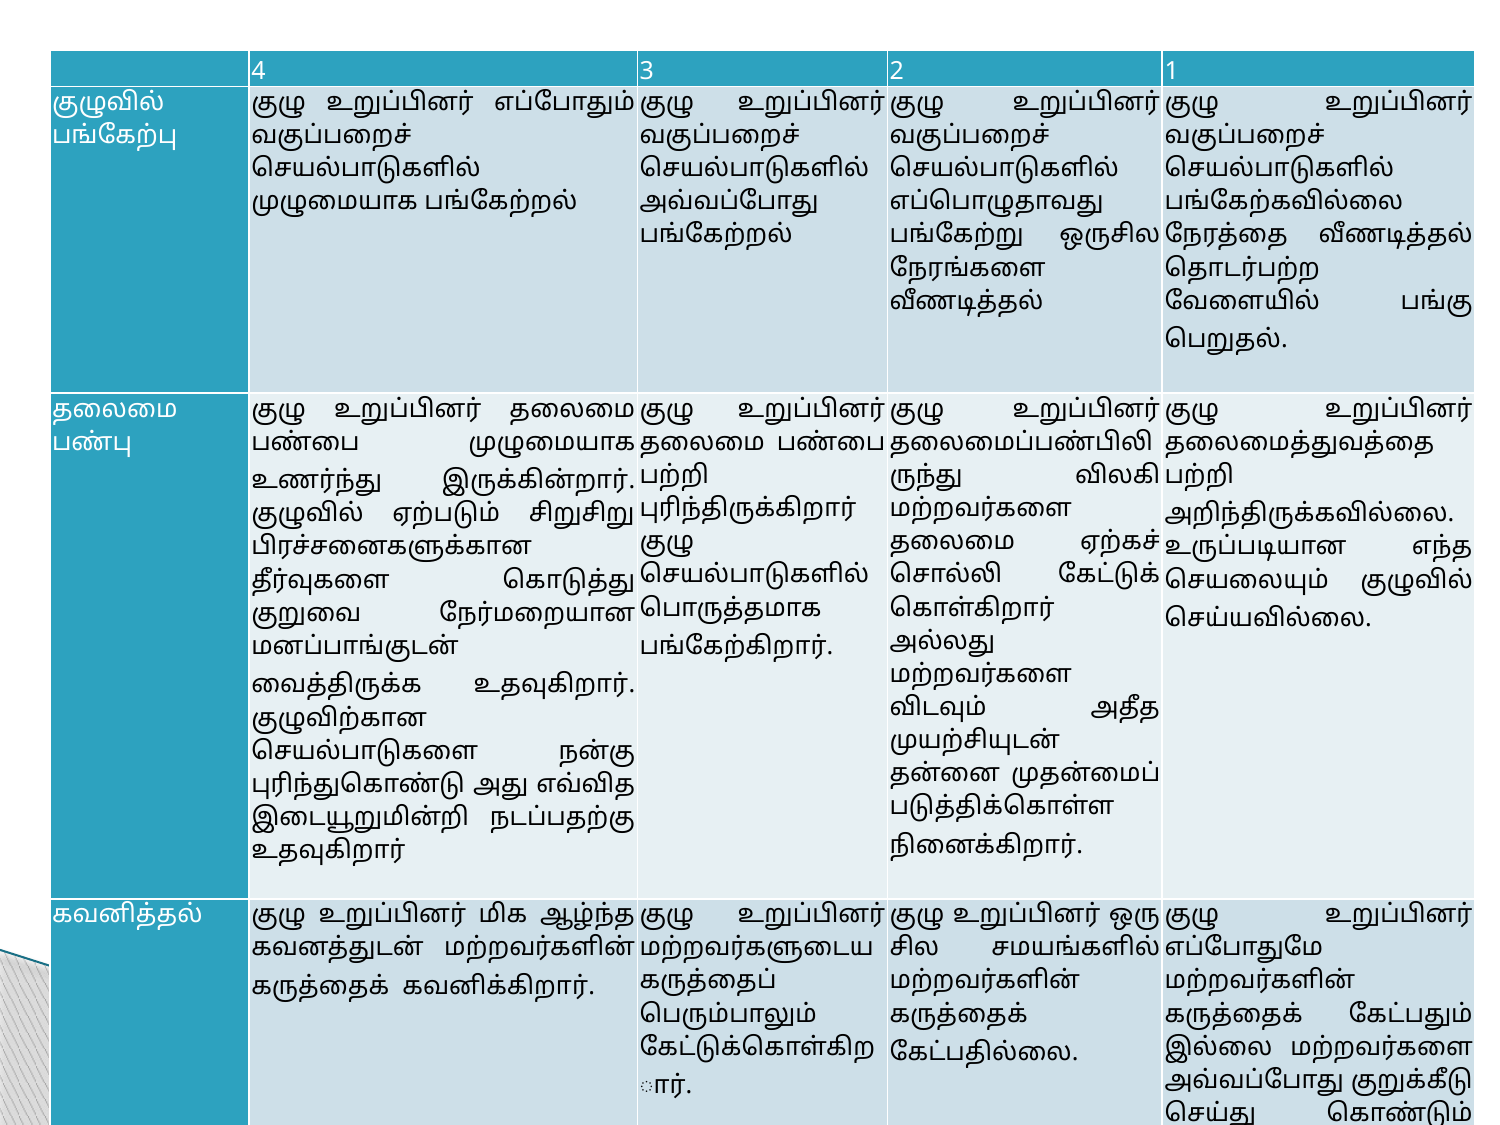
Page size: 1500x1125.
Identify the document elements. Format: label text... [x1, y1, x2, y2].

table_cell குழு உறுப்பினர் மிக ஆழ்ந்த கவனத்துடன் மற்றவர்களின் கருத்தைக் கவனிக்கிறார். [250, 900, 637, 1125]
table_header 4 [250, 51, 637, 86]
table_cell குழு உறுப்பினர் வகுப்பறைச் செயல்பாடுகளில் எப்பொழுதாவது பங்கேற்று ஒருசில நேரங்களை வீணடித்தல் [888, 87, 1161, 392]
table_cell குழு உறுப்பினர் தலைமை பண்பை முழுமையாக உணர்ந்து இருக்கின்றார். குழுவில் ஏற்படும் சிறுசிறு பிரச்சனைகளுக்கான தீர்வுகளை கொடுத்து குறுவை நேர்மறையான மனப்பாங்குடன் வைத்திருக்க உதவுகிறார். குழுவிற்கான செயல்பாடுகளை நன்கு புரிந்துகொண்டு அது எவ்வித இடையூறுமின்றி நடப்பதற்கு உதவுகிறார் [250, 394, 637, 898]
table_cell குழு உறுப்பினர் ஒரு சில சமயங்களில் மற்றவர்களின் கருத்தைக் கேட்பதில்லை. [888, 900, 1161, 1125]
table_cell கவனித்தல் [51, 900, 248, 1125]
table_cell குழு உறுப்பினர் வகுப்பறைச் செயல்பாடுகளில் பங்கேற்கவில்லை நேரத்தை வீணடித்தல் தொடர்பற்ற வேளையில் பங்கு பெறுதல். [1163, 87, 1474, 392]
table_cell குழு உறுப்பினர் தலைமை பண்பை பற்றி புரிந்திருக்கிறார் குழு செயல்பாடுகளில் பொருத்தமாக பங்கேற்கிறார். [638, 394, 887, 898]
table_cell குழு உறுப்பினர் தலைமைப்பண்பிலிருந்து விலகி மற்றவர்களை தலைமை ஏற்கச் சொல்லி கேட்டுக் கொள்கிறார் அல்லது மற்றவர்களை விடவும் அதீத முயற்சியுடன் தன்னை முதன்மைப் படுத்திக்கொள்ள நினைக்கிறார். [888, 394, 1161, 898]
table_cell குழுவில் பங்கேற்பு [51, 87, 248, 392]
table_cell குழு உறுப்பினர் எப்போதுமே மற்றவர்களின் கருத்தைக் கேட்பதும் இல்லை மற்றவர்களை அவ்வப்போது குறுக்கீடு செய்து கொண்டும் இருக்கின்றார். [1163, 900, 1474, 1125]
table_header [51, 51, 248, 86]
table_cell தலைமை பண்பு [51, 394, 248, 898]
table_header 3 [638, 51, 887, 86]
table_cell குழு உறுப்பினர் தலைமைத்துவத்தை பற்றி அறிந்திருக்கவில்லை. உருப்படியான எந்த செயலையும் குழுவில் செய்யவில்லை. [1163, 394, 1474, 898]
table_cell குழு உறுப்பினர் வகுப்பறைச் செயல்பாடுகளில் அவ்வப்போது பங்கேற்றல் [638, 87, 887, 392]
table_header 2 [888, 51, 1161, 86]
table_cell குழு உறுப்பினர் மற்றவர்களுடைய கருத்தைப் பெரும்பாலும் கேட்டுக்கொள்கிறார். [638, 900, 887, 1125]
table_header 1 [1163, 51, 1474, 86]
table_cell குழு உறுப்பினர் எப்போதும் வகுப்பறைச் செயல்பாடுகளில் முழுமையாக பங்கேற்றல் [250, 87, 637, 392]
